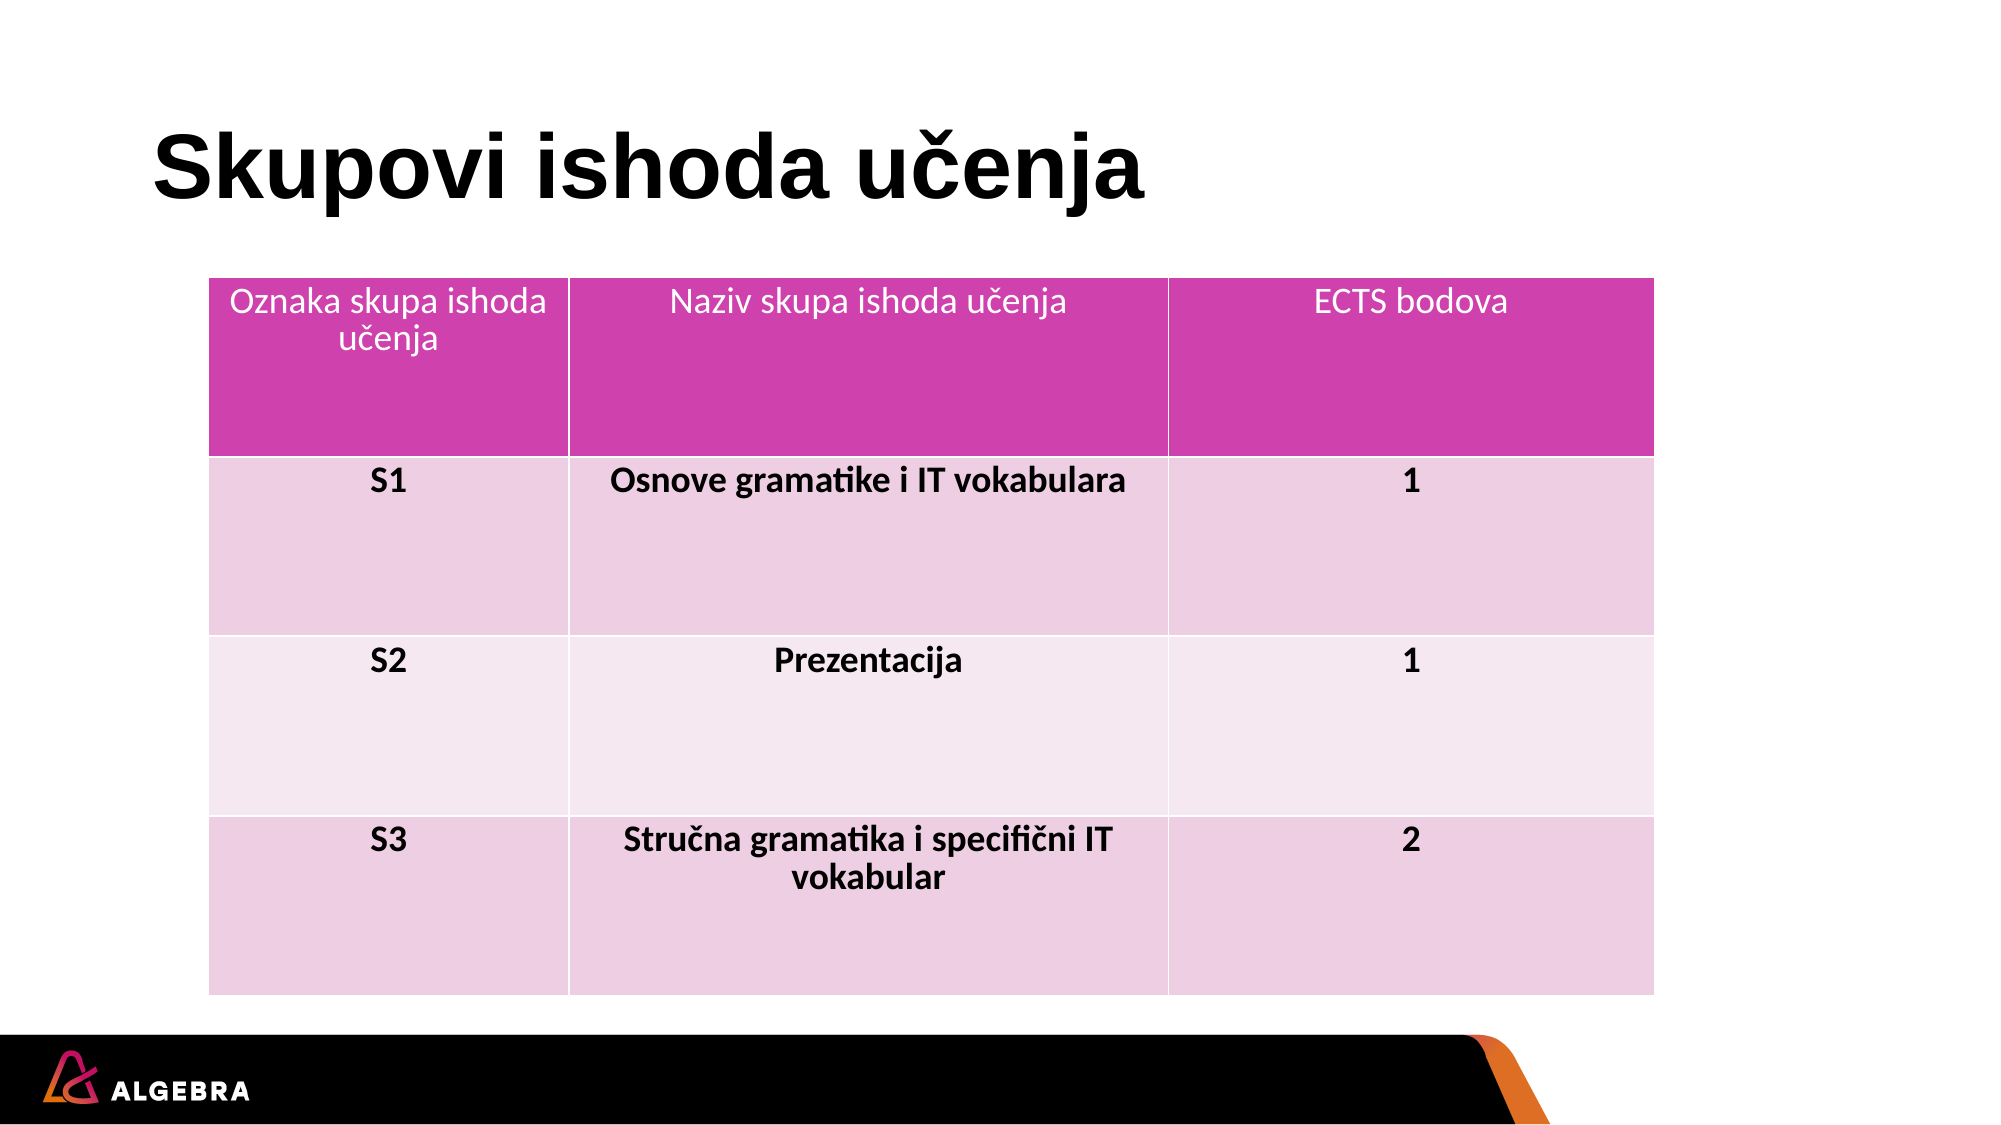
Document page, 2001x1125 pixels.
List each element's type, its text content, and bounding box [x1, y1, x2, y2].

title Skupovi ishoda učenja [137, 59, 1863, 278]
table_cell S1 [209, 458, 568, 635]
table_cell 1 [1169, 637, 1654, 815]
table_cell S2 [209, 637, 568, 815]
table_header Naziv skupa ishoda učenja [570, 278, 1168, 456]
table_cell Osnove gramatike i IT vokabulara [570, 458, 1168, 635]
picture [0, 1034, 1733, 1125]
table_header Oznaka skupa ishoda učenja [209, 278, 568, 456]
table_cell Stručna gramatika i specifični IT vokabular [570, 817, 1168, 995]
table_cell 2 [1169, 817, 1654, 995]
table_cell 1 [1169, 458, 1654, 635]
table_header ECTS bodova [1169, 278, 1654, 456]
table_cell Prezentacija [570, 637, 1168, 815]
table_cell S3 [209, 817, 568, 995]
